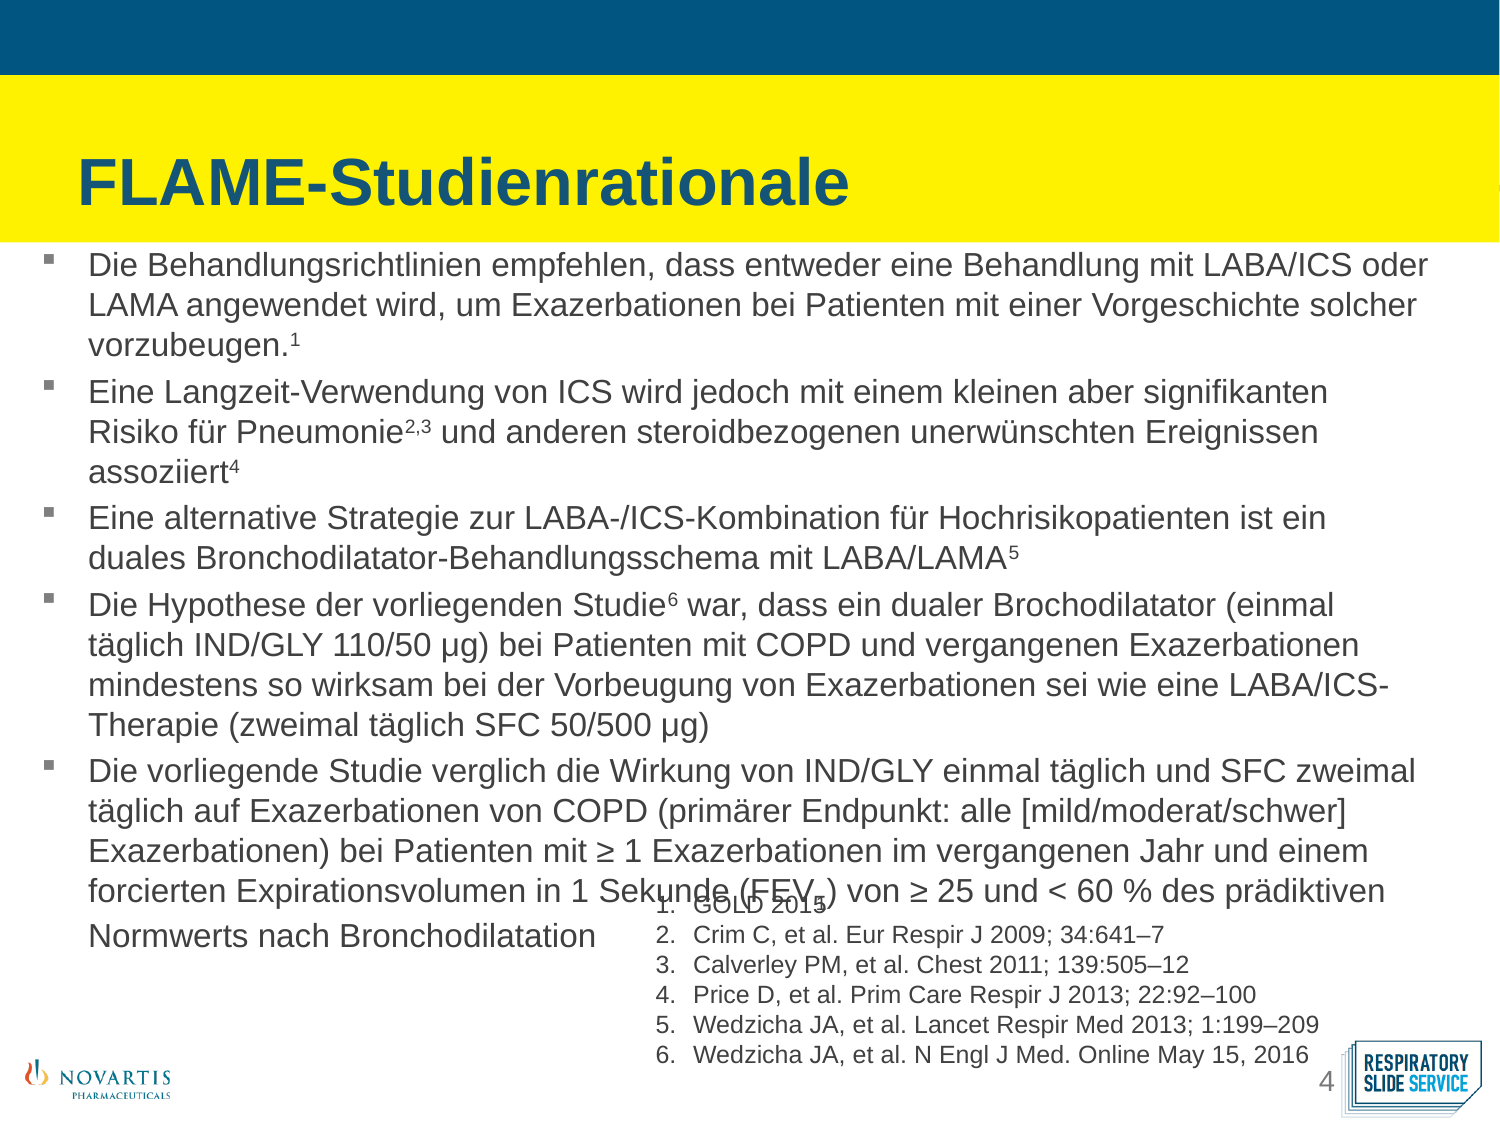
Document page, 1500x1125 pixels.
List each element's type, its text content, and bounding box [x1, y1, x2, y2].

picture [1328, 1027, 1497, 1125]
picture [25, 1059, 41, 1099]
text_box GOLD 2015 Crim C, et al. Eur Respir J 2009; 34:641–7 Calverley PM, et al. Chest 2011; 139:505–12 Price D, et al. Prim Care Respir J 2013; 22:92–100 Wedzicha JA, et al. Lancet Respir Med 2013; 1:199–209 Wedzicha JA, et al. N Engl J Med. Online May 15, 2016 [640, 880, 1386, 1076]
title FLAME-Studienrationale [77, 125, 1140, 232]
text_box Die Behandlungsrichtlinien empfehlen, dass entweder eine Behandlung mit LABA/ICS oder LAMA angewendet wird, um Exazerbationen bei Patienten mit einer Vorgeschichte solcher vorzubeugen.1 Eine Langzeit-Verwendung von ICS wird jedoch mit einem kleinen aber signifikanten Risiko für Pneumonie2,3 und anderen steroidbezogenen unerwünschten Ereignissen assoziiert4 Eine alternative Strategie zur LABA-/ICS-Kombination für Hochrisikopatienten ist ein duales Bronchodilatator-Behandlungsschema mit LABA/LAMA5 Die Hypothese der vorliegenden Studie6 war, dass ein dualer Brochodilatator (einmal täglich IND/GLY 110/50 μg) bei Patienten mit COPD und vergangenen Exazerbationen mindestens so wirksam bei der Vorbeugung von Exazerbationen sei wie eine LABA/ICS-Therapie (zweimal täglich SFC 50/500 μg) Die vorliegende Studie verglich die Wirkung von IND/GLY einmal täglich und SFC zweimal täglich auf Exazerbationen von COPD (primärer Endpunkt: alle [mild/moderat/schwer] Exazerbationen) bei Patienten mit ≥ 1 Exazerbationen im vergangenen Jahr und einem forcierten Expirationsvolumen in 1 Sekunde (FEV1) von ≥ 25 und < 60 % des prädiktiven Normwerts nach Bronchodilatation [41, 243, 1431, 1106]
